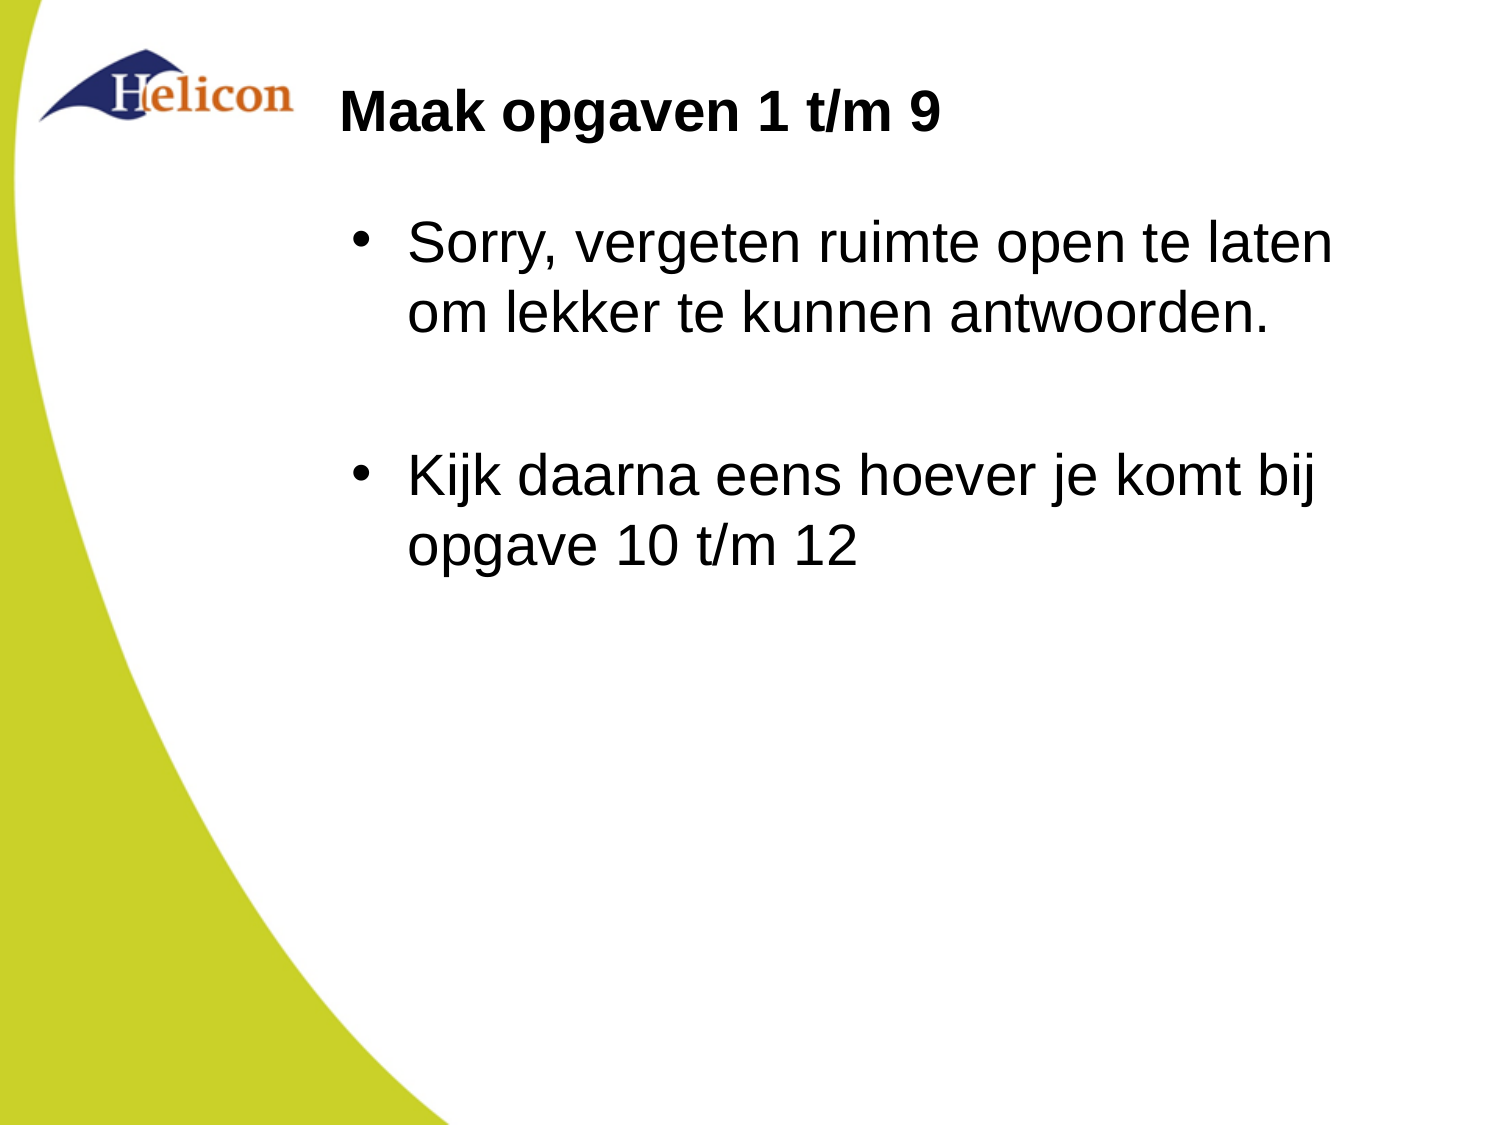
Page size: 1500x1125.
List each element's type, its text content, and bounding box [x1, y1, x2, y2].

picture [0, 0, 1500, 1125]
title Maak opgaven 1 t/m 9 [324, 54, 1415, 161]
list Sorry, vergeten ruimte open te laten om lekker te kunnen antwoorden. Kijk daarna eens hoever je komt bij opgave 10 t/m 12 [336, 196, 1425, 1005]
